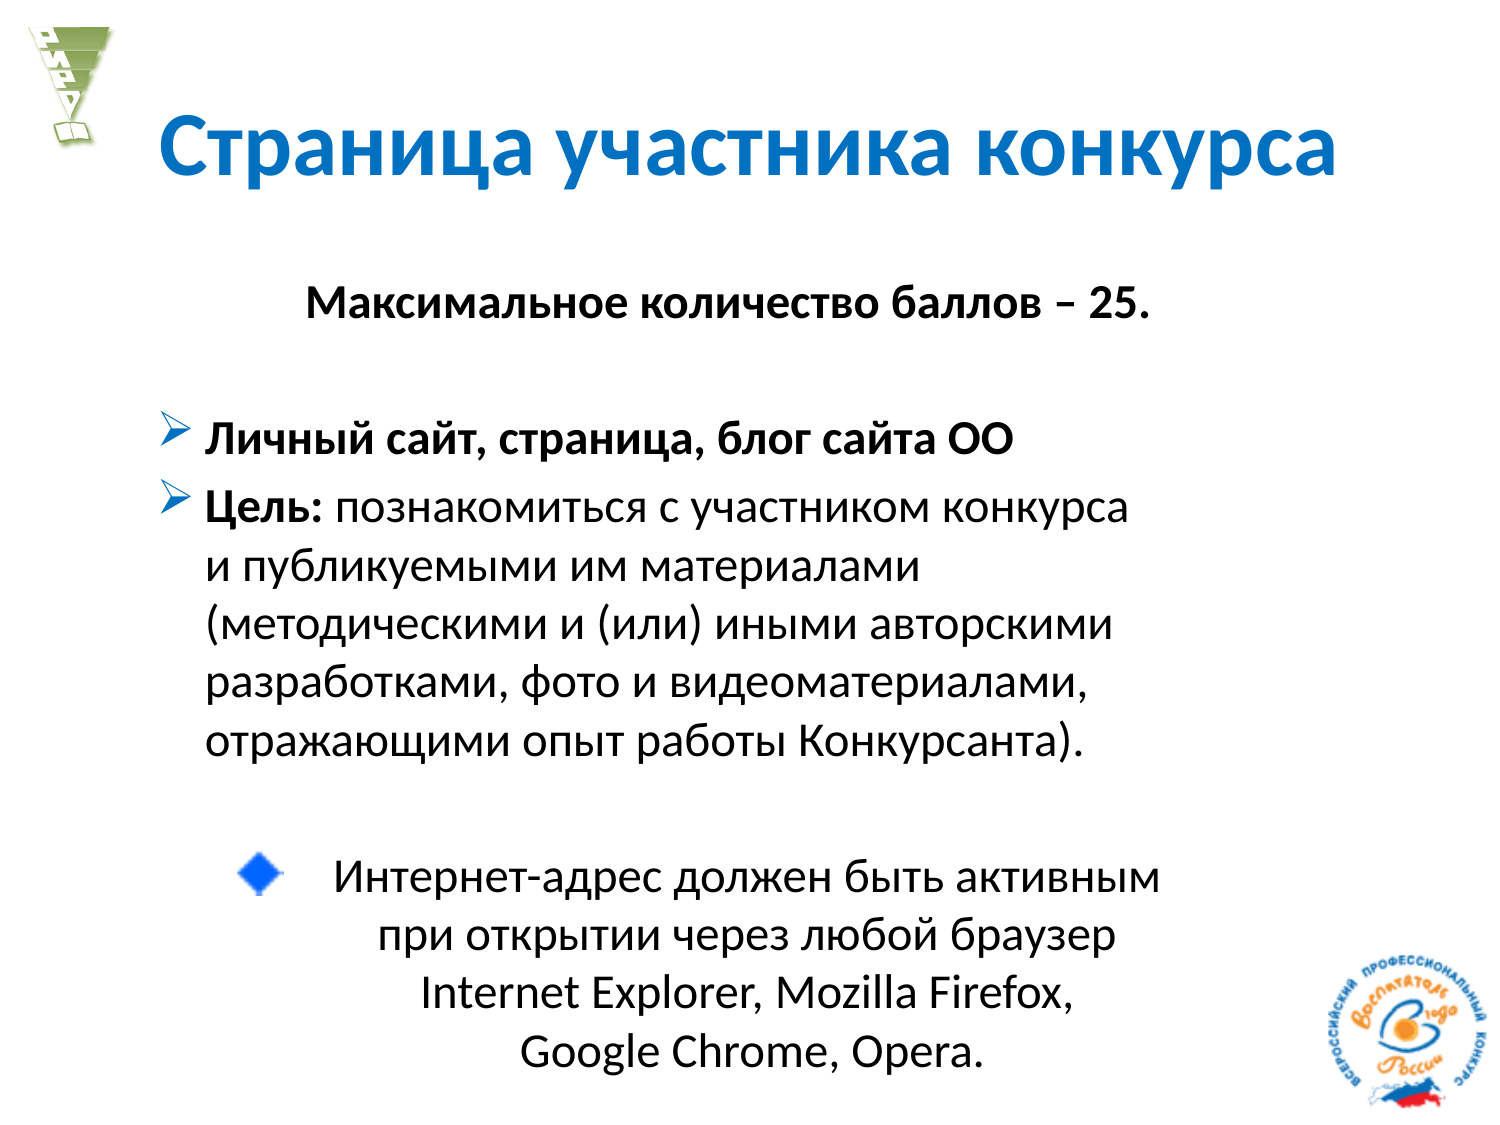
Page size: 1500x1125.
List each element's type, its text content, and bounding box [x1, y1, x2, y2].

picture [0, 14, 142, 157]
title Страница участника конкурса [75, 45, 1425, 233]
picture [237, 849, 284, 896]
list Максимальное количество баллов – 25. Личный сайт, страница, блог сайта ОО Цель: познакомиться с участником конкурса и публикуемыми им материалами (методическими и (или) иными авторскими разработками, фото и видеоматериалами, отражающими опыт работы Конкурсанта). Интернет-адрес должен быть активным при открытии через любой браузер Internet Explorer, Mozilla Firefox, Google Chrome, Opera. [141, 262, 1316, 1094]
picture [1315, 942, 1499, 1123]
